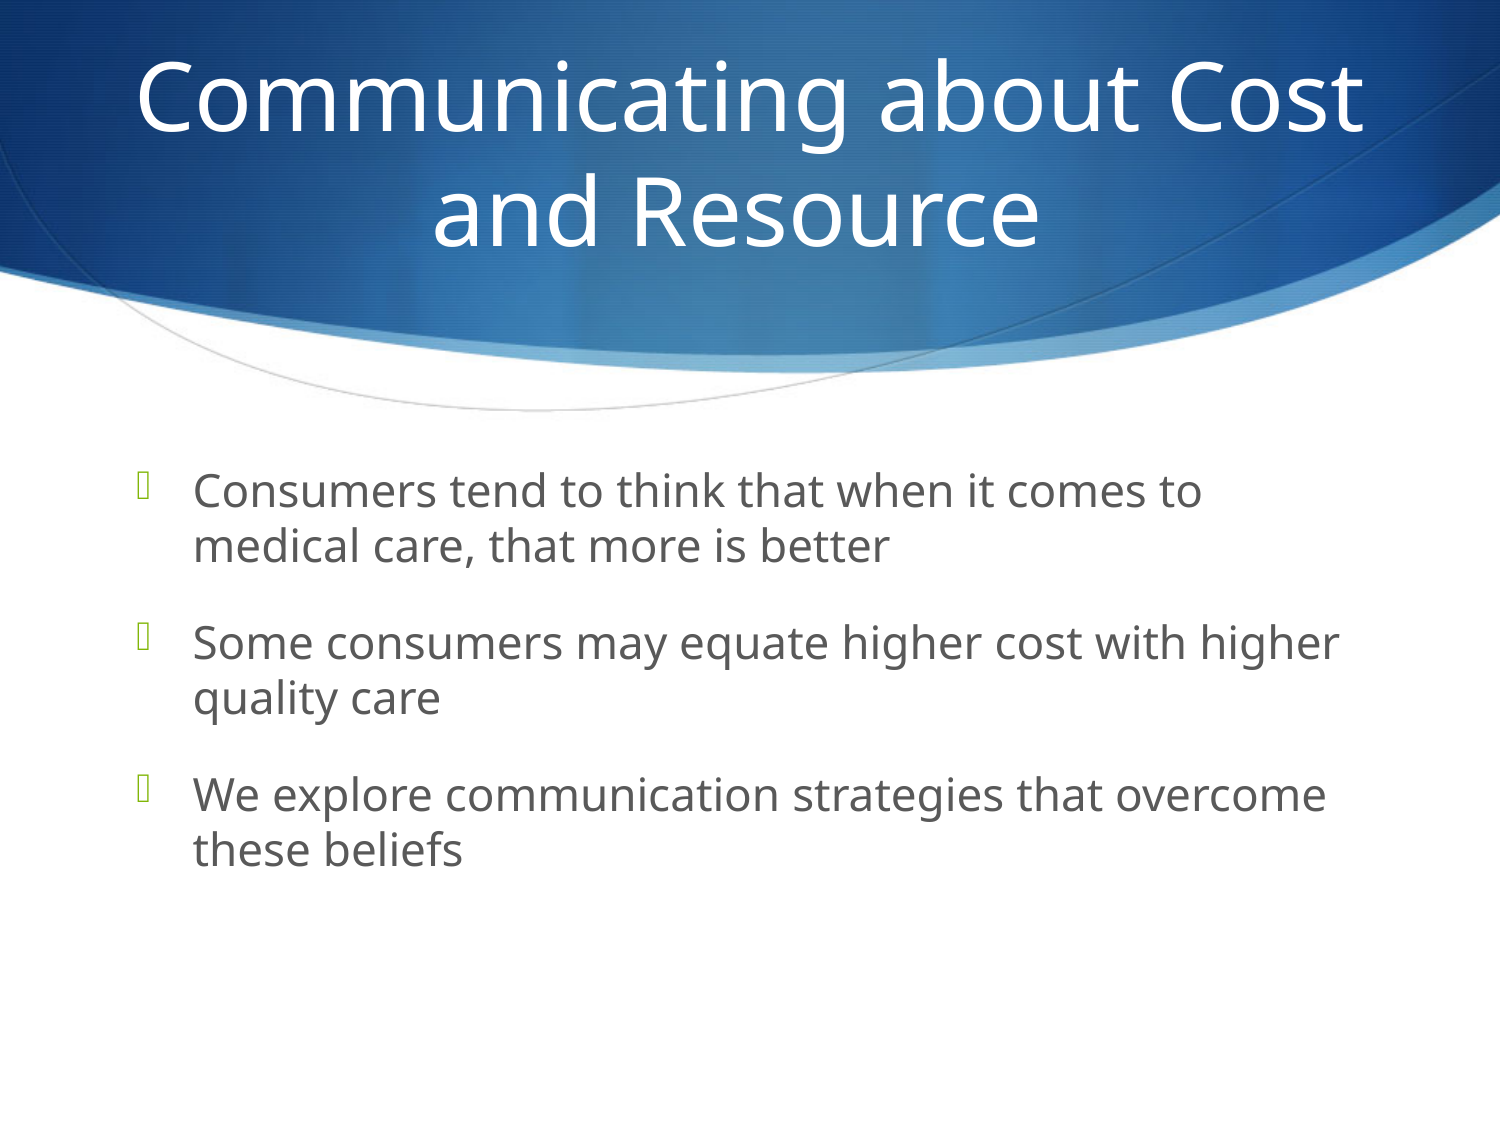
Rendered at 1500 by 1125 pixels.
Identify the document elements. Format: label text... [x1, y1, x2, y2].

title Communicating about Cost and Resource [75, 56, 1425, 245]
picture [0, 0, 1500, 1125]
list Consumers tend to think that when it comes to medical care, that more is better Some consumers may equate higher cost with higher quality care We explore communication strategies that overcome these beliefs [121, 454, 1379, 991]
